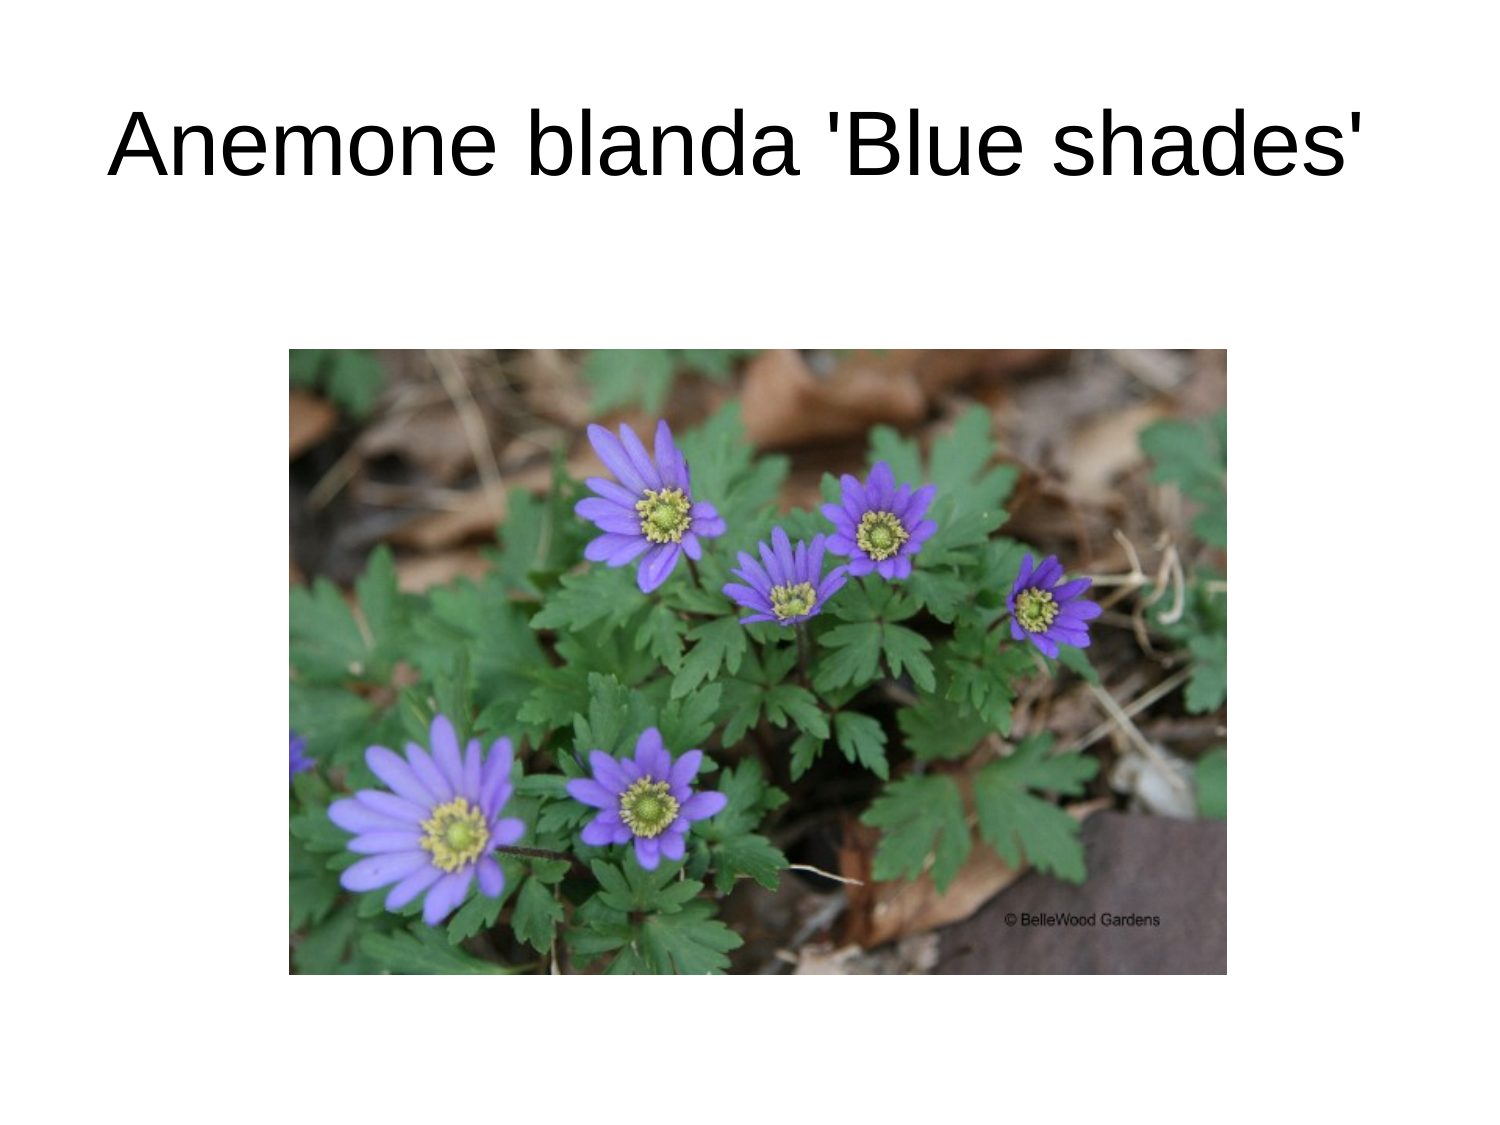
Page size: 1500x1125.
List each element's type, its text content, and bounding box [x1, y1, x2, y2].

title Anemone blanda 'Blue shades' [75, 45, 1425, 233]
picture [289, 349, 1228, 976]
